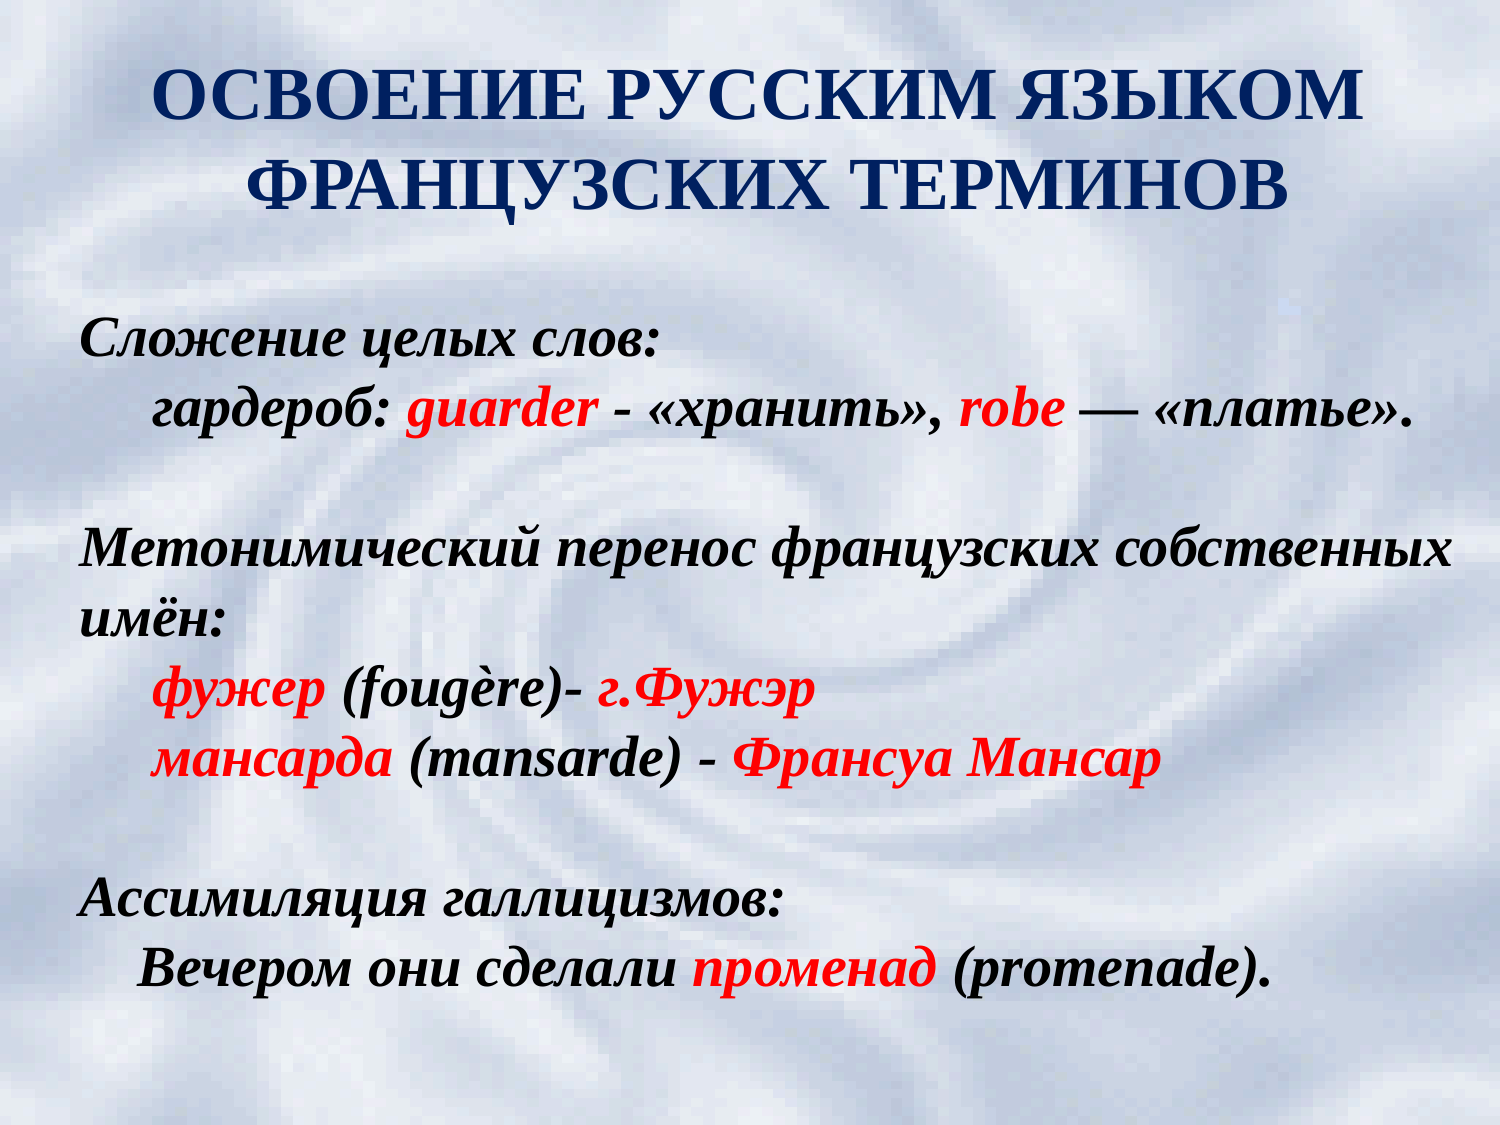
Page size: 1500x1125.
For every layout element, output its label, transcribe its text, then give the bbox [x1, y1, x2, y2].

text_box ОСВОЕНИЕ РУССКИМ ЯЗЫКОМ французских ТЕРМИНов [137, 37, 1398, 231]
text_box Сложение целых слов: гардероб: guarder - «хранить», robe — «платье». Метонимический перенос французских собственных имён: фужер (fougère)- г.Фужэр мансарда (mansarde) - Франсуа Мансар Ассимиляция галлицизмов: Вечером они сделали променад (promenade). [64, 290, 1471, 1006]
